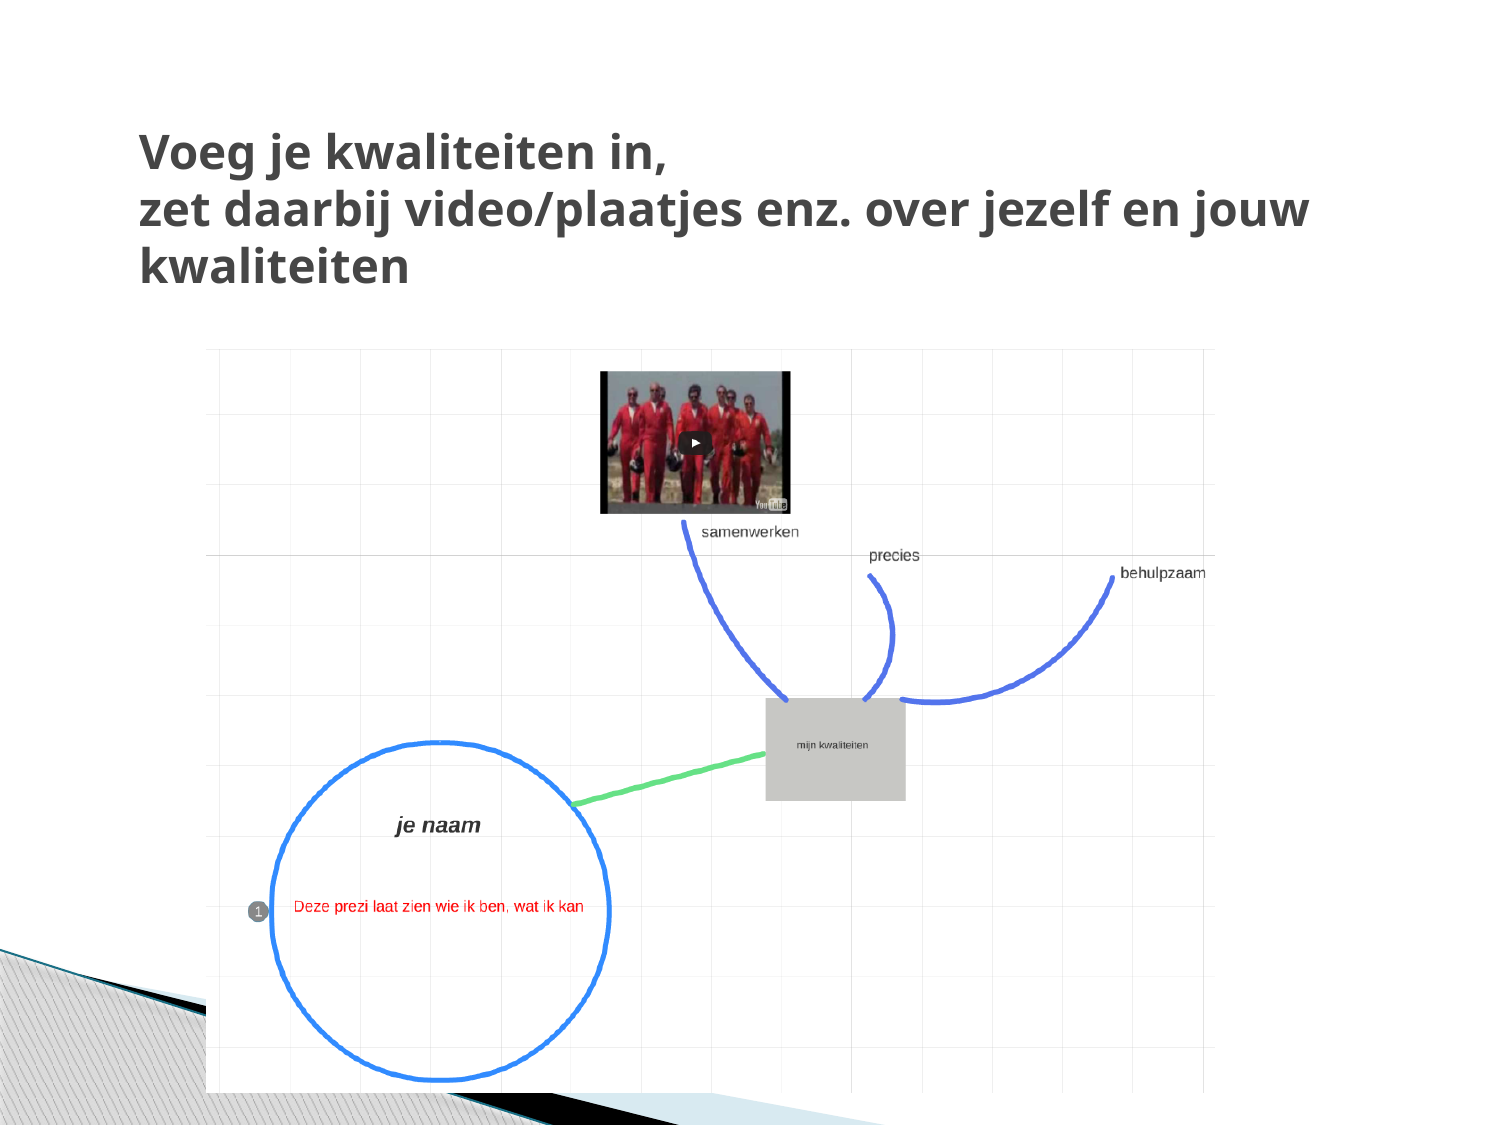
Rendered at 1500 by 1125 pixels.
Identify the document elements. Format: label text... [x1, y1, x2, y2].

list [206, 349, 1215, 1093]
title Voeg je kwaliteiten in, zet daarbij video/plaatjes enz. over jezelf en jouw kwaliteiten [123, 113, 1474, 302]
